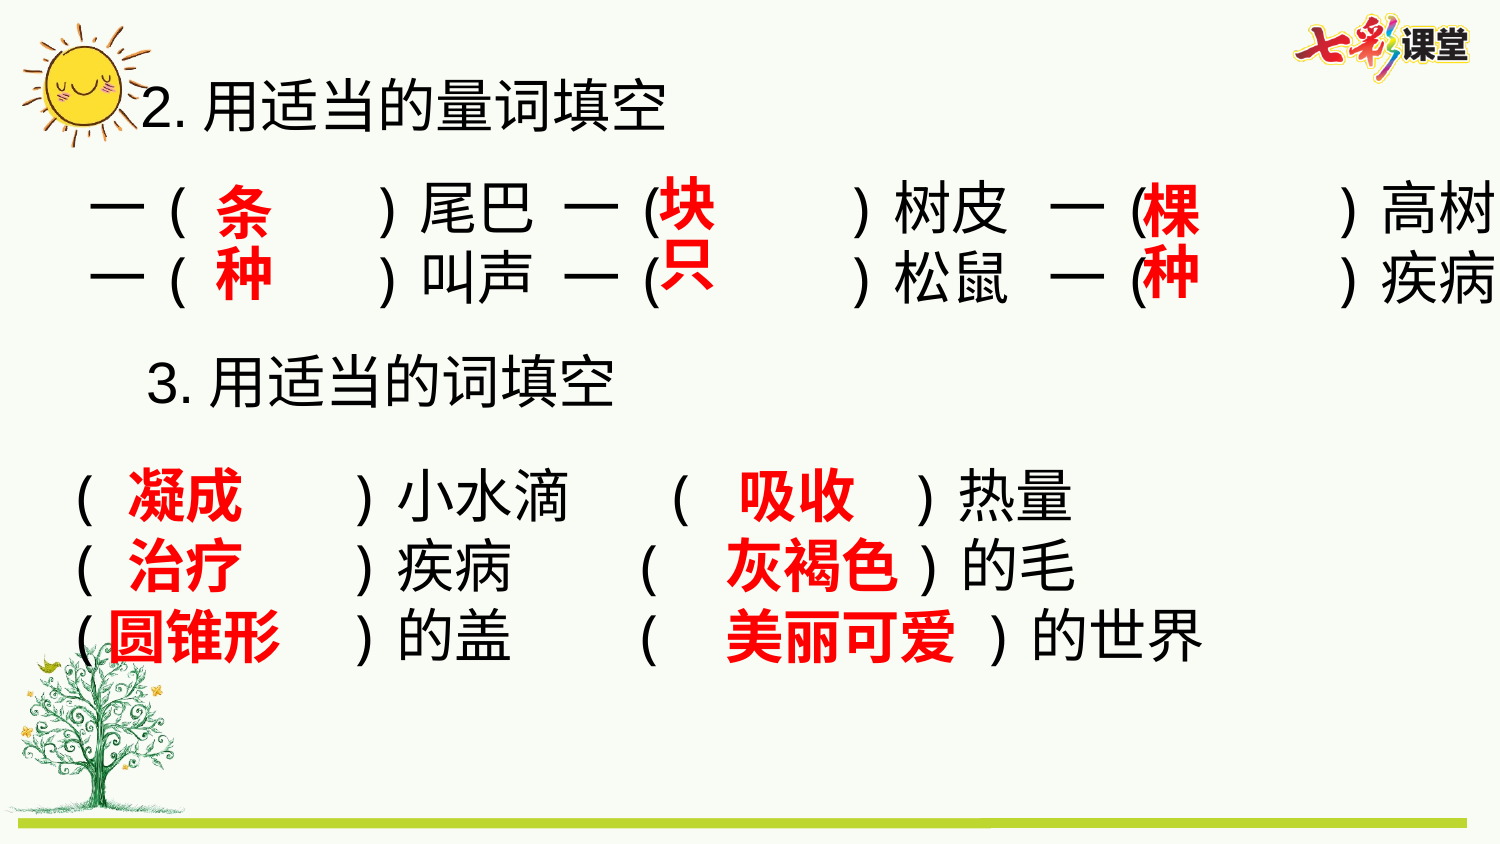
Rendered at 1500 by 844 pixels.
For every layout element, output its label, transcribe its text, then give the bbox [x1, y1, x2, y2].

text_box 吸收 [724, 451, 974, 522]
text_box ( )小水滴 ( )热量 ( )疾病 ( )的毛 ( )的盖 ( )的世界 [307, 451, 724, 677]
text_box 凝成 [112, 451, 451, 537]
text_box 种 [1127, 227, 1216, 313]
text_box 圆锥形 [92, 592, 395, 678]
text_box 治疗 [112, 522, 307, 592]
text_box 2.用适当的量词填空 [125, 62, 1500, 147]
picture [0, 0, 173, 172]
text_box 灰褐色 [710, 522, 1024, 592]
picture [0, 608, 1467, 844]
text_box 条 [201, 168, 313, 254]
picture [1291, 9, 1472, 62]
text_box 块 [643, 159, 760, 245]
text_box 棵 [1127, 166, 1226, 252]
text_box ( )小水滴 ( )热量 ( )疾病 ( )的毛 ( )的盖 ( )的世界 [53, 451, 112, 677]
text_box 美丽可爱 [710, 592, 1078, 678]
text_box 只 [643, 245, 740, 305]
text_box 一( )尾巴 一( )树皮 一( )高树 一( )叫声 一( )松鼠 一( )疾病 [73, 163, 1500, 319]
text_box 种 [201, 229, 301, 315]
text_box 3.用适当的词填空 [131, 338, 951, 423]
text_box ( )小水滴 ( )热量 ( )疾病 ( )的毛 ( )的盖 ( )的世界 [974, 451, 1341, 677]
